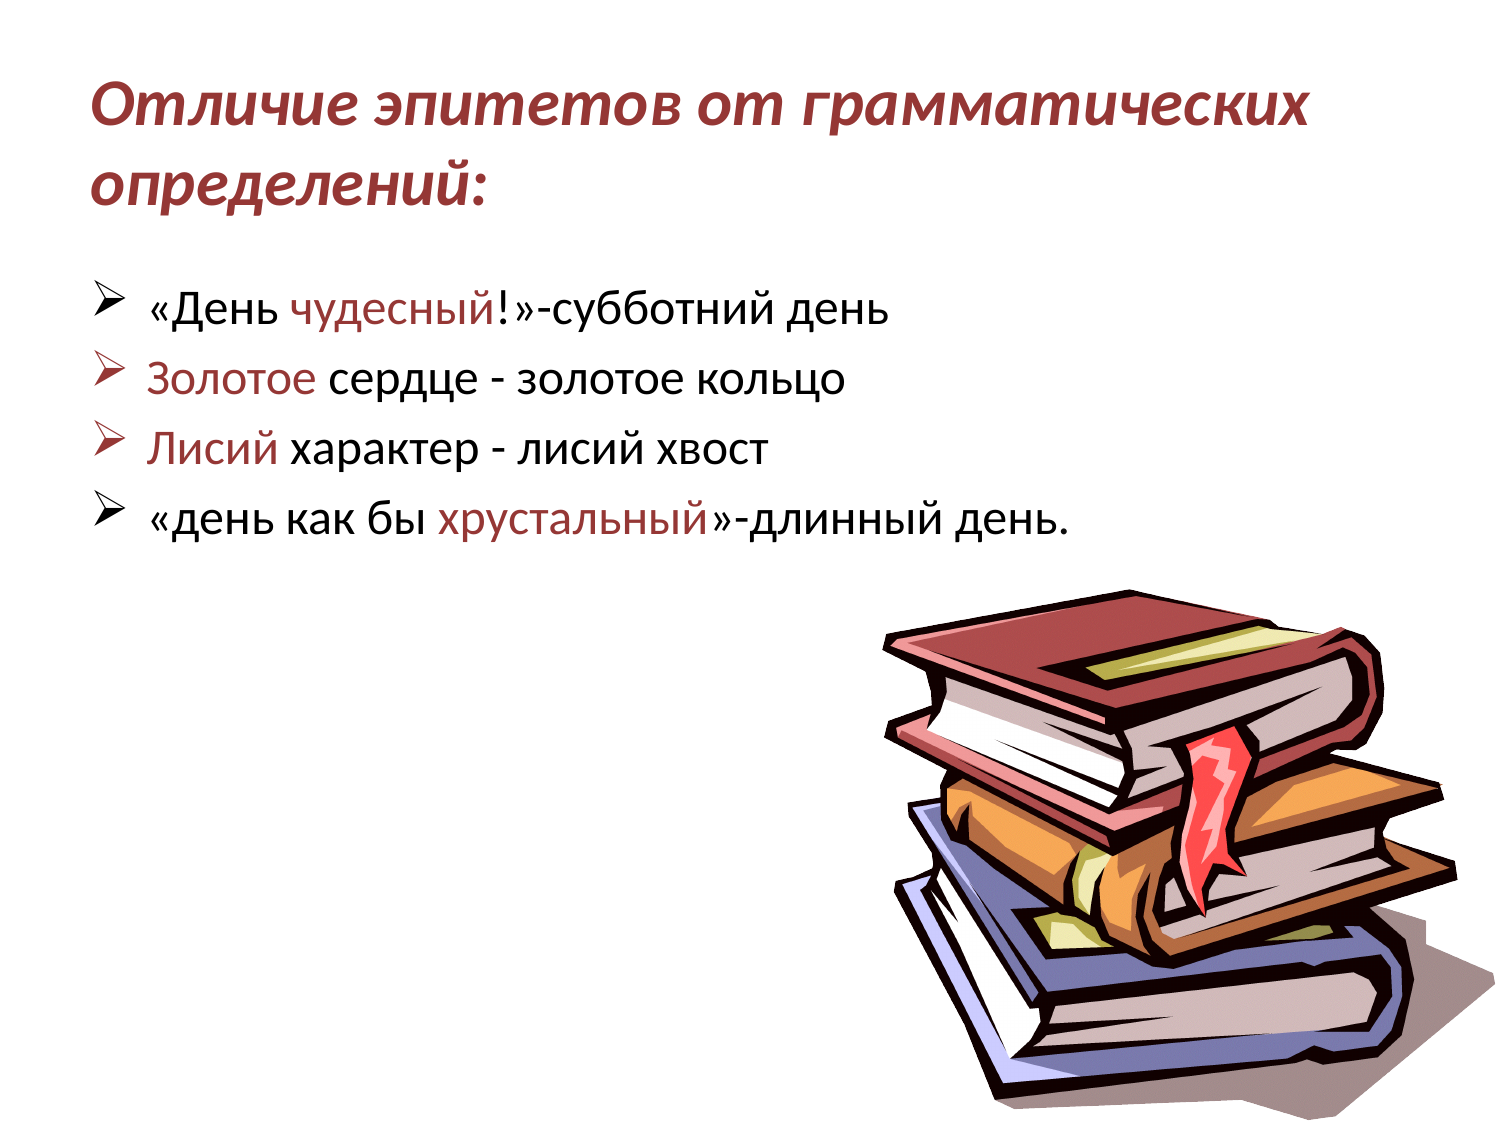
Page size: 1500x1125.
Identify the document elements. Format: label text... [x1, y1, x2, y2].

title Отличие эпитетов от грамматических определений: [75, 45, 1425, 233]
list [882, 585, 1500, 1125]
list «День чудесный!»-субботний день Золотое сердце - золотое кольцо Лисий характер - лисий хвост «день как бы хрустальный»-длинный день. [75, 267, 1152, 1005]
